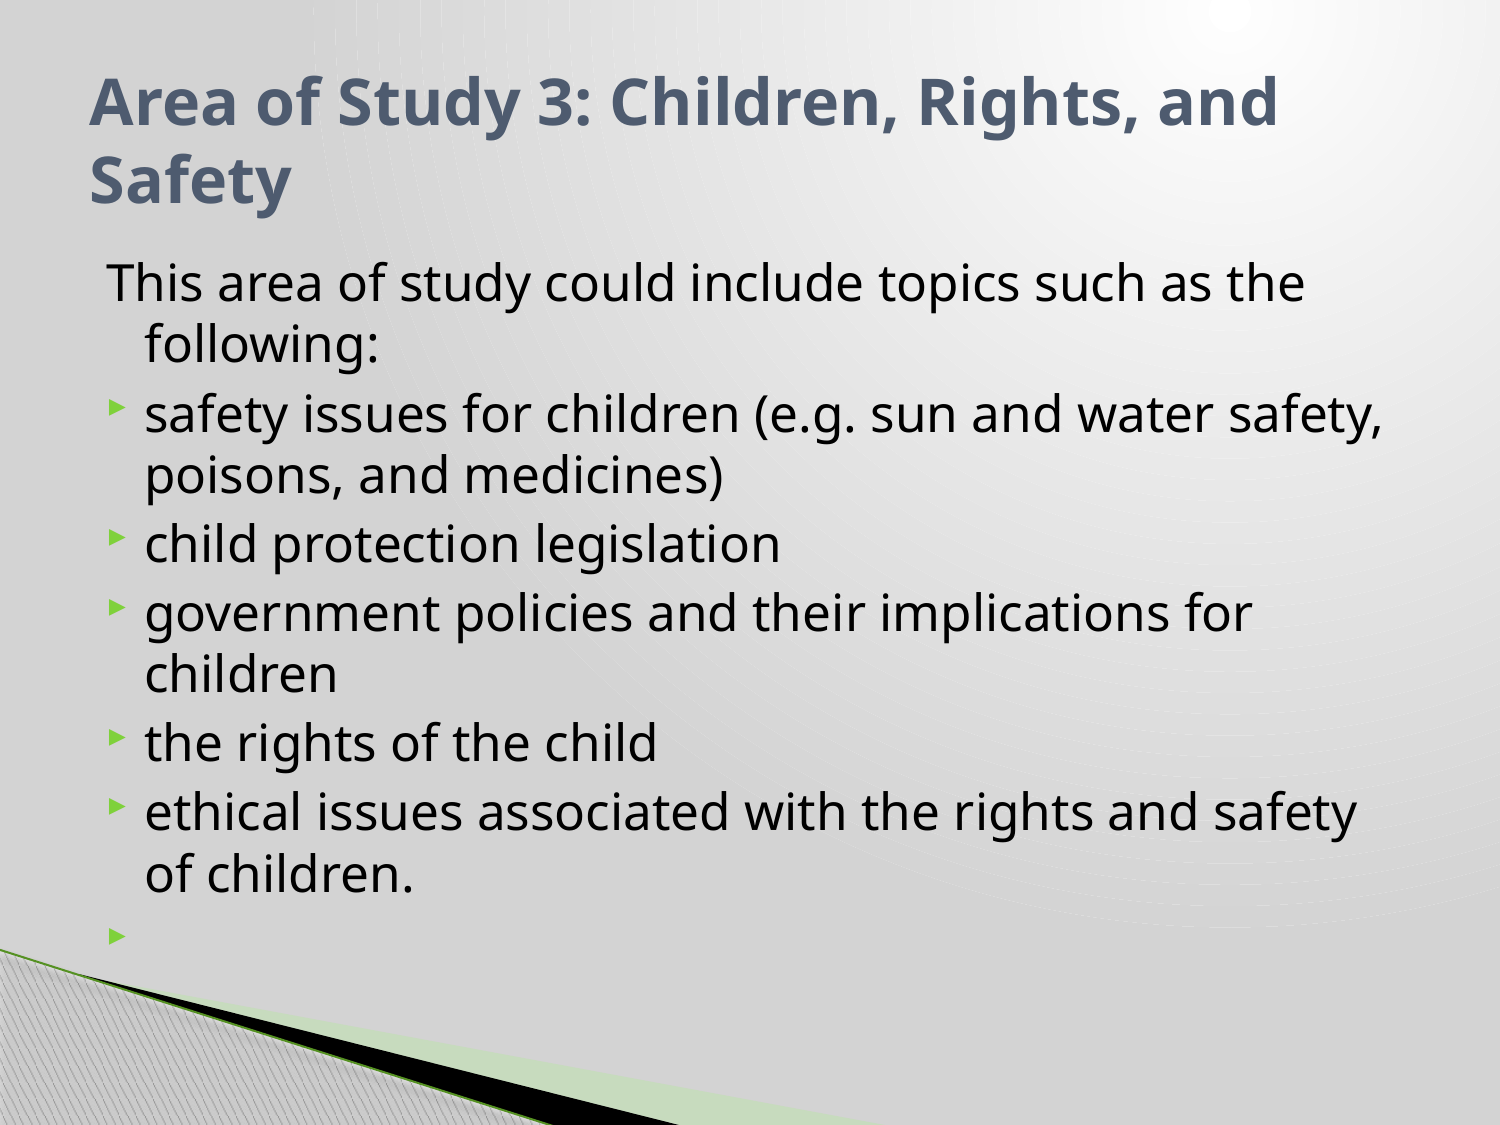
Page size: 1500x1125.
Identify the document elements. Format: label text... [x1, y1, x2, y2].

title Area of Study 3: Children, Rights, and Safety [75, 45, 1425, 233]
list This area of study could include topics such as the following: safety issues for children (e.g. sun and water safety, poisons, and medicines) child protection legislation government policies and their implications for children the rights of the child ethical issues associated with the rights and safety of children. [75, 243, 1425, 986]
